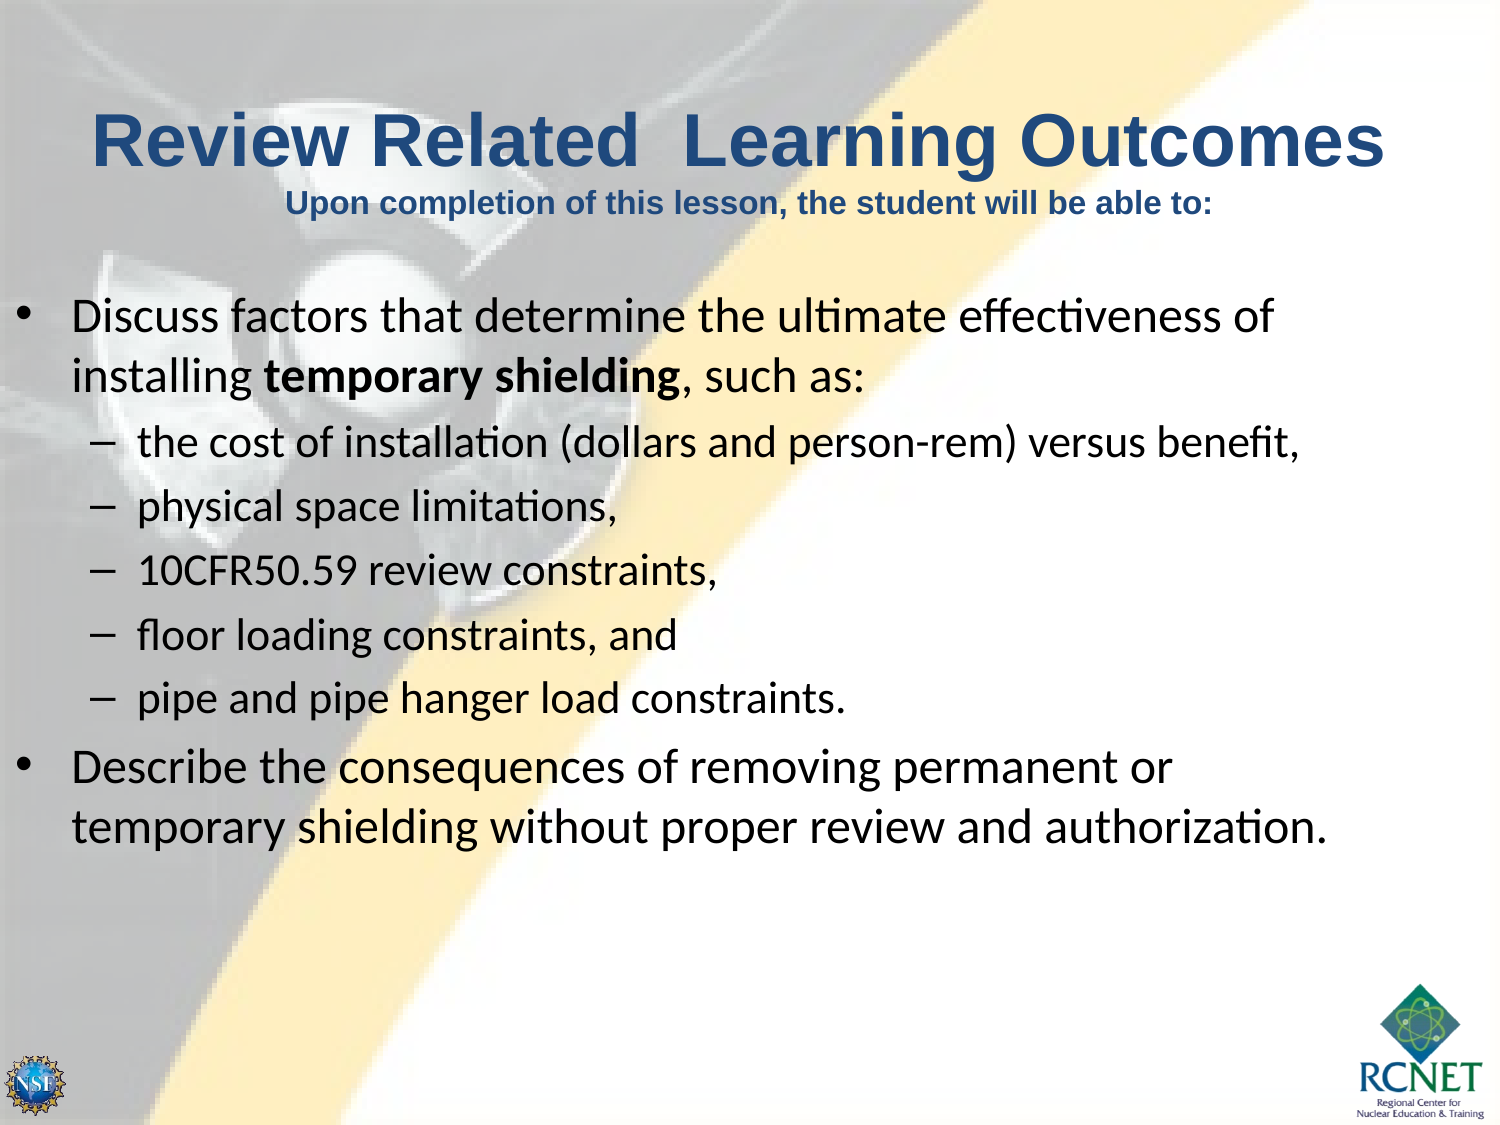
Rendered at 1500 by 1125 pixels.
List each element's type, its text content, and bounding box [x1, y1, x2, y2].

picture [0, 1056, 75, 1116]
picture [1332, 977, 1500, 1125]
list Discuss factors that determine the ultimate effectiveness of installing temporary shielding, such as: the cost of installation (dollars and person-rem) versus benefit, physical space limitations, 10CFR50.59 review constraints, floor loading constraints, and pipe and pipe hanger load constraints. Describe the consequences of removing permanent or temporary shielding without proper review and authorization. [0, 275, 1350, 1013]
text_box Review Related Learning Outcomes Upon completion of this lesson, the student will be able to: [68, 62, 1432, 250]
